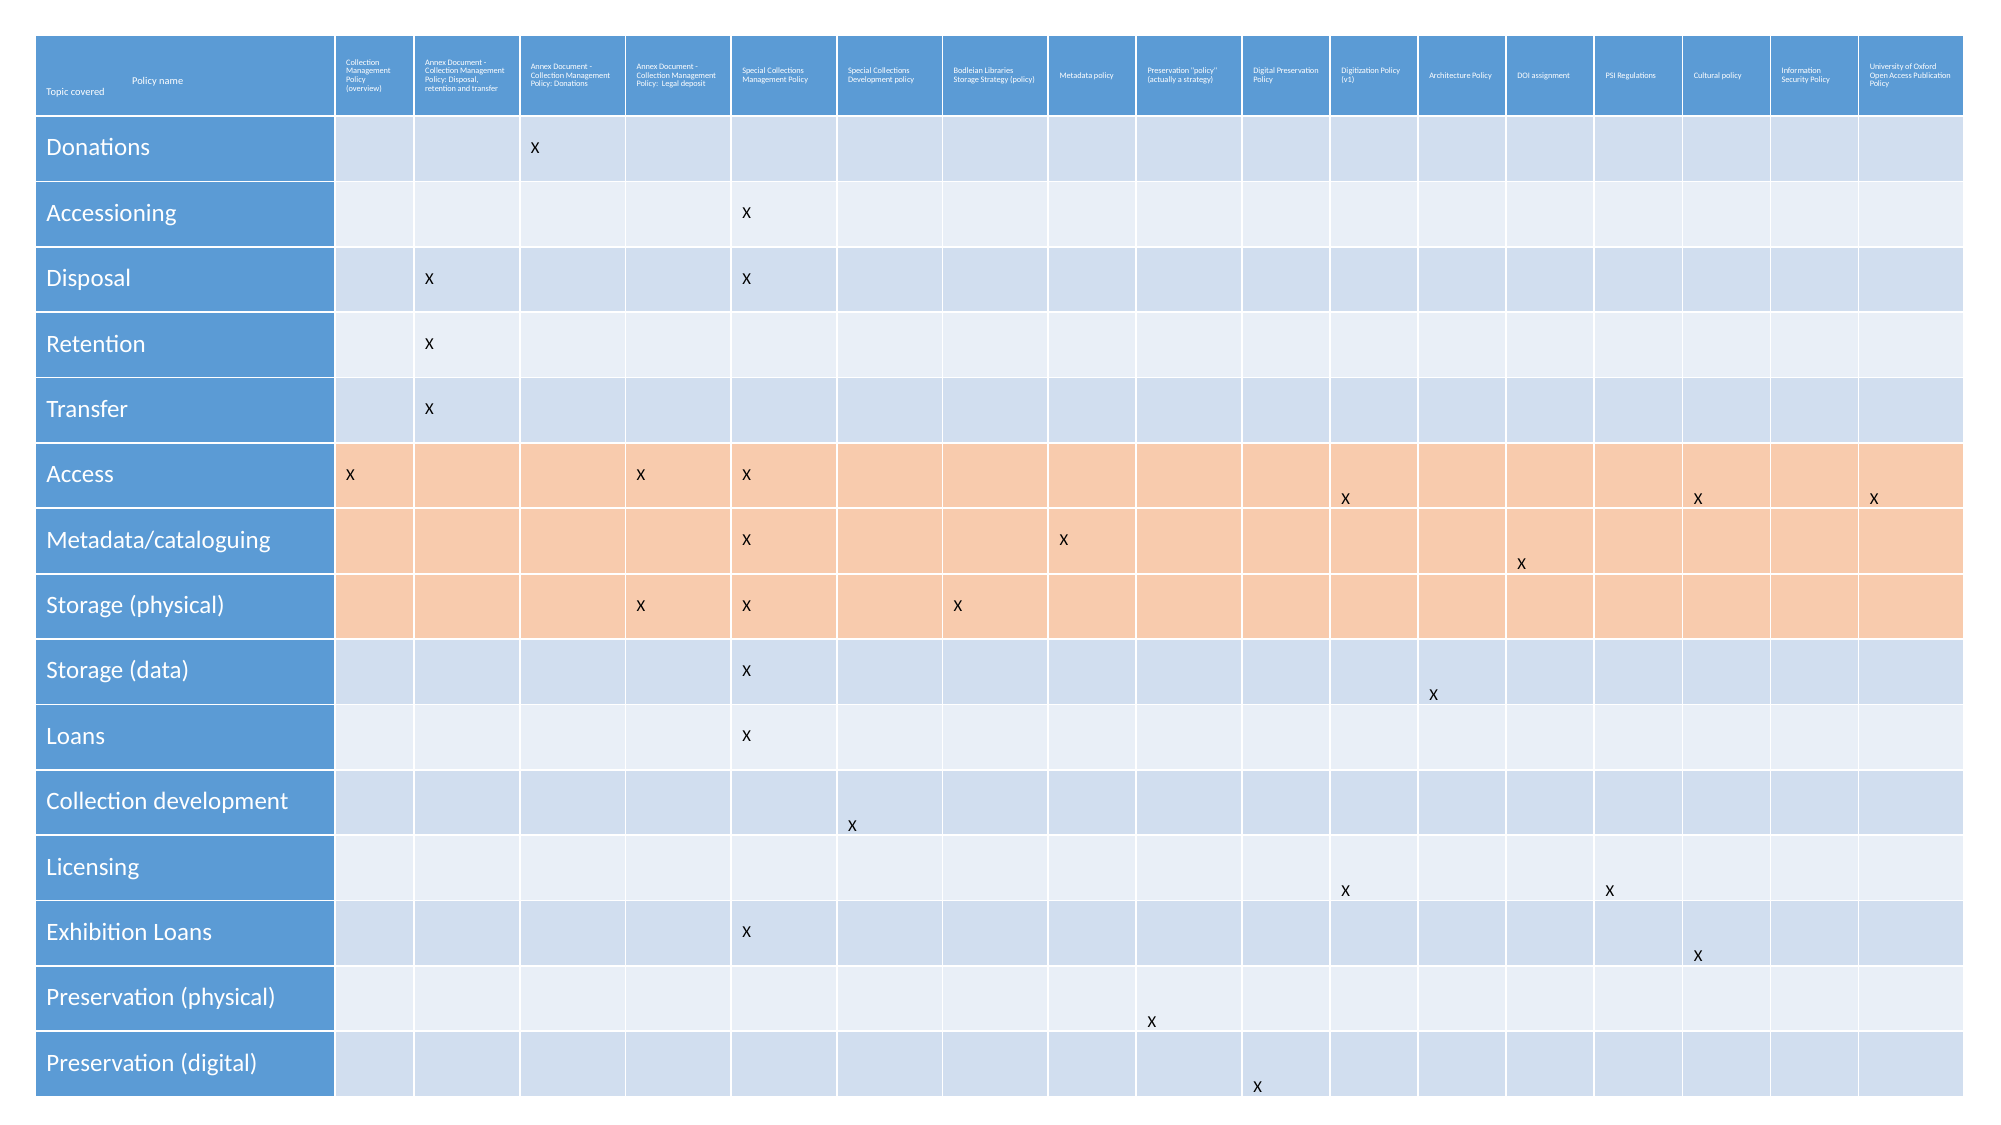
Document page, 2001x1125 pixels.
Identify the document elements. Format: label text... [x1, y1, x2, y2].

table_cell [943, 1032, 1047, 1096]
table_cell [1049, 378, 1135, 442]
table_cell [1859, 705, 1963, 769]
table_cell [1331, 705, 1417, 769]
table_cell [1595, 575, 1682, 638]
table_cell [1771, 378, 1858, 442]
table_cell [1419, 182, 1505, 246]
table_cell [1859, 771, 1963, 834]
table_cell Exhibition Loans [36, 901, 334, 965]
table_cell Donations [36, 117, 334, 181]
table_cell [943, 640, 1047, 704]
table_cell [1049, 182, 1135, 246]
table_cell [1137, 640, 1241, 704]
table_header Annex Document - Collection Management Policy: Donations [521, 36, 625, 115]
table_cell [1049, 640, 1135, 704]
table_cell [1683, 705, 1770, 769]
table_cell [1331, 1032, 1417, 1096]
table_cell [1137, 248, 1241, 311]
table_cell [1419, 313, 1505, 377]
table_cell [415, 444, 519, 507]
table_cell [521, 444, 625, 507]
table_cell [521, 1032, 625, 1096]
table_cell [415, 967, 519, 1030]
table_cell [626, 248, 730, 311]
table_cell [1049, 967, 1135, 1030]
table_cell [838, 313, 942, 377]
table_cell [1595, 248, 1682, 311]
table_header Digitization Policy (v1) [1331, 36, 1417, 115]
table_cell [1859, 182, 1963, 246]
table_cell [732, 313, 836, 377]
table_cell [336, 509, 413, 573]
table_cell [1331, 771, 1417, 834]
table_cell [1049, 575, 1135, 638]
table_cell [1595, 901, 1682, 965]
table_cell [1419, 444, 1505, 507]
table_cell [521, 248, 625, 311]
table_cell X [1683, 901, 1770, 965]
table_cell [1683, 967, 1770, 1030]
table_cell [732, 771, 836, 834]
table_cell [415, 771, 519, 834]
table_cell [838, 182, 942, 246]
table_cell [1771, 771, 1858, 834]
table_cell [943, 248, 1047, 311]
table_cell [1683, 575, 1770, 638]
table_cell [943, 967, 1047, 1030]
table_cell X [838, 771, 942, 834]
table_cell [1683, 1032, 1770, 1096]
table_cell X [1137, 967, 1241, 1030]
table_cell [1859, 378, 1963, 442]
table_cell [626, 1032, 730, 1096]
table_cell [521, 967, 625, 1030]
table_cell [838, 248, 942, 311]
table_cell [626, 901, 730, 965]
table_cell X [1507, 509, 1593, 573]
table_cell Licensing [36, 836, 334, 900]
table_cell [1771, 1032, 1858, 1096]
table_cell [1419, 575, 1505, 638]
table_cell X [1419, 640, 1505, 704]
table_cell [1049, 117, 1135, 181]
table_cell [521, 378, 625, 442]
table_cell [1595, 509, 1682, 573]
table_cell [415, 705, 519, 769]
table_cell [943, 836, 1047, 900]
table_cell Loans [36, 705, 334, 769]
table_cell Preservation (physical) [36, 967, 334, 1030]
table_header Digital Preservation Policy [1243, 36, 1329, 115]
table_cell [1419, 1032, 1505, 1096]
table_cell [1049, 771, 1135, 834]
table_cell X [415, 248, 519, 311]
table_cell X [1049, 509, 1135, 573]
table_cell [838, 705, 942, 769]
table_cell [336, 378, 413, 442]
table_cell [1137, 575, 1241, 638]
table_cell [1771, 117, 1858, 181]
table_header Collection Management Policy (overview) [336, 36, 413, 115]
table_cell [943, 378, 1047, 442]
table_cell [1771, 248, 1858, 311]
table_cell [1331, 313, 1417, 377]
table_cell [1507, 117, 1593, 181]
table_cell [1049, 248, 1135, 311]
table_cell [1049, 313, 1135, 377]
table_cell [1243, 575, 1329, 638]
table_cell [1859, 1032, 1963, 1096]
table_cell [1049, 901, 1135, 965]
table_cell [1049, 1032, 1135, 1096]
table_cell X [415, 313, 519, 377]
table_cell [1507, 705, 1593, 769]
table_cell [943, 117, 1047, 181]
table_cell [838, 967, 942, 1030]
table_cell [1331, 901, 1417, 965]
table_cell [521, 182, 625, 246]
table_cell [943, 771, 1047, 834]
table_cell [1243, 378, 1329, 442]
table_cell [1595, 705, 1682, 769]
table_cell [336, 640, 413, 704]
table_cell [838, 640, 942, 704]
table_header Special Collections Management Policy [732, 36, 836, 115]
table_cell [1243, 967, 1329, 1030]
table_cell [1595, 182, 1682, 246]
table_cell X [732, 575, 836, 638]
table_cell [838, 575, 942, 638]
table_cell [1419, 117, 1505, 181]
table_cell Storage (data) [36, 640, 334, 704]
table_cell [1331, 248, 1417, 311]
table_cell [626, 117, 730, 181]
table_cell [336, 1032, 413, 1096]
table_cell X [732, 901, 836, 965]
table_cell [521, 901, 625, 965]
table_cell [1137, 182, 1241, 246]
table_cell [943, 444, 1047, 507]
table_header Annex Document - Collection Management Policy: Legal deposit [626, 36, 730, 115]
table_cell X [732, 444, 836, 507]
table_cell [415, 117, 519, 181]
table_cell [415, 1032, 519, 1096]
table_cell [1859, 901, 1963, 965]
table_cell [415, 575, 519, 638]
table_cell X [626, 444, 730, 507]
table_cell [1507, 378, 1593, 442]
table_cell [1507, 182, 1593, 246]
table_cell [943, 705, 1047, 769]
table_cell [1243, 182, 1329, 246]
table_cell [1859, 640, 1963, 704]
table_cell Access [36, 444, 334, 507]
table_cell [1771, 444, 1858, 507]
table_cell Transfer [36, 378, 334, 442]
table_cell [1331, 182, 1417, 246]
table_cell [1507, 967, 1593, 1030]
table_cell [1331, 575, 1417, 638]
table_cell [521, 771, 625, 834]
table_cell [943, 509, 1047, 573]
table_cell [1331, 509, 1417, 573]
table_cell [1507, 901, 1593, 965]
table_cell [1771, 313, 1858, 377]
table_cell [1137, 444, 1241, 507]
table_header DOI assignment [1507, 36, 1593, 115]
table_cell [1859, 509, 1963, 573]
table_cell [1419, 378, 1505, 442]
table_cell [732, 836, 836, 900]
table_cell [415, 182, 519, 246]
table_cell [838, 836, 942, 900]
table_cell X [732, 705, 836, 769]
table_cell [1507, 575, 1593, 638]
table_cell [943, 313, 1047, 377]
table_cell [1595, 117, 1682, 181]
table_cell [1419, 771, 1505, 834]
table_cell Retention [36, 313, 334, 377]
table_cell [626, 771, 730, 834]
table_cell [1419, 901, 1505, 965]
table_header Preservation "policy" (actually a strategy) [1137, 36, 1241, 115]
table_cell [1049, 836, 1135, 900]
table_header Annex Document - Collection Management Policy: Disposal, retention and transfer [415, 36, 519, 115]
table_cell [626, 967, 730, 1030]
table_header Policy name Topic covered [36, 36, 334, 115]
table_cell [1859, 248, 1963, 311]
table_cell [1243, 509, 1329, 573]
table_cell [1137, 117, 1241, 181]
table_cell [1137, 313, 1241, 377]
table_cell X [943, 575, 1047, 638]
table_cell [415, 509, 519, 573]
table_cell [1683, 313, 1770, 377]
table_cell [1137, 509, 1241, 573]
table_cell [626, 836, 730, 900]
table_cell [943, 901, 1047, 965]
table_cell [336, 313, 413, 377]
table_cell [1137, 705, 1241, 769]
table_cell X [1595, 836, 1682, 900]
table_header Information Security Policy [1771, 36, 1858, 115]
table_cell [1683, 640, 1770, 704]
table_cell [626, 509, 730, 573]
table_cell [1243, 901, 1329, 965]
table_cell [1595, 378, 1682, 442]
table_cell [1137, 1032, 1241, 1096]
table_cell [1595, 640, 1682, 704]
table_cell X [521, 117, 625, 181]
table_header PSI Regulations [1595, 36, 1682, 115]
table_cell X [1331, 836, 1417, 900]
table_cell [1419, 836, 1505, 900]
table_cell [1771, 836, 1858, 900]
table_cell [1507, 313, 1593, 377]
table_cell [1771, 575, 1858, 638]
table_cell [1243, 705, 1329, 769]
table_cell [1595, 771, 1682, 834]
table_cell Accessioning [36, 182, 334, 246]
table_cell [838, 901, 942, 965]
table_cell [626, 705, 730, 769]
table_cell X [415, 378, 519, 442]
table_cell [732, 967, 836, 1030]
table_cell X [732, 248, 836, 311]
table_cell Collection development [36, 771, 334, 834]
table_cell Metadata/cataloguing [36, 509, 334, 573]
table_cell [838, 378, 942, 442]
table_cell [1771, 640, 1858, 704]
table_cell [838, 117, 942, 181]
table_cell [336, 705, 413, 769]
table_cell [626, 313, 730, 377]
table_cell X [1331, 444, 1417, 507]
table_header Bodleian Libraries Storage Strategy (policy) [943, 36, 1047, 115]
table_cell [1771, 967, 1858, 1030]
table_cell [1243, 640, 1329, 704]
table_cell [1595, 1032, 1682, 1096]
table_cell [838, 1032, 942, 1096]
table_cell [1331, 640, 1417, 704]
table_cell [336, 771, 413, 834]
table_cell [521, 836, 625, 900]
table_cell [1049, 444, 1135, 507]
table_cell [838, 444, 942, 507]
table_cell X [732, 182, 836, 246]
table_cell [1683, 836, 1770, 900]
table_cell [1243, 117, 1329, 181]
table_cell [1243, 313, 1329, 377]
table_cell [1859, 117, 1963, 181]
table_cell X [732, 509, 836, 573]
table_cell [1683, 509, 1770, 573]
table_cell [1331, 967, 1417, 1030]
table_header University of Oxford Open Access Publication Policy [1859, 36, 1963, 115]
table_cell X [1243, 1032, 1329, 1096]
table_cell [626, 378, 730, 442]
table_header Special Collections Development policy [838, 36, 942, 115]
table_cell X [732, 640, 836, 704]
table_cell [1507, 771, 1593, 834]
table_cell [336, 967, 413, 1030]
table_cell [1137, 836, 1241, 900]
table_cell [1683, 378, 1770, 442]
table_cell [1859, 967, 1963, 1030]
table_cell [943, 182, 1047, 246]
table_cell [1595, 313, 1682, 377]
table_cell [1419, 967, 1505, 1030]
table_header Architecture Policy [1419, 36, 1505, 115]
table_cell [1507, 444, 1593, 507]
table_cell [1419, 248, 1505, 311]
table_cell [1859, 313, 1963, 377]
table_cell [1137, 378, 1241, 442]
table_cell [1331, 117, 1417, 181]
table_cell [1683, 117, 1770, 181]
table_cell [626, 182, 730, 246]
table_cell [521, 509, 625, 573]
table_cell [1243, 444, 1329, 507]
table_cell [1507, 1032, 1593, 1096]
table_cell [336, 248, 413, 311]
table_cell [1137, 901, 1241, 965]
table_cell [415, 901, 519, 965]
table_cell [1595, 967, 1682, 1030]
table_cell X [626, 575, 730, 638]
table_cell [1507, 836, 1593, 900]
table_cell [1049, 705, 1135, 769]
table_cell [521, 313, 625, 377]
table_cell [1859, 836, 1963, 900]
table_cell Preservation (digital) [36, 1032, 334, 1096]
table_cell [626, 640, 730, 704]
table_cell [336, 182, 413, 246]
table_cell [1859, 575, 1963, 638]
table_cell [1683, 771, 1770, 834]
table_cell [1771, 509, 1858, 573]
table_cell [521, 705, 625, 769]
table_cell [521, 575, 625, 638]
table_cell [732, 378, 836, 442]
table_cell [336, 901, 413, 965]
table_cell [732, 117, 836, 181]
table_cell [1331, 378, 1417, 442]
table_cell [1771, 182, 1858, 246]
table_cell [521, 640, 625, 704]
table_cell [1419, 705, 1505, 769]
table_cell [1243, 248, 1329, 311]
table_cell X [336, 444, 413, 507]
table_cell [1507, 248, 1593, 311]
table_cell [1243, 836, 1329, 900]
table_header Cultural policy [1683, 36, 1770, 115]
table_cell [1507, 640, 1593, 704]
table_cell [1595, 444, 1682, 507]
table_cell [336, 836, 413, 900]
table_cell [336, 575, 413, 638]
table_cell [1683, 182, 1770, 246]
table_cell [1419, 509, 1505, 573]
table_cell [1243, 771, 1329, 834]
table_cell [838, 509, 942, 573]
table_cell [1137, 771, 1241, 834]
table_cell [732, 1032, 836, 1096]
table_cell Disposal [36, 248, 334, 311]
table_cell X [1859, 444, 1963, 507]
table_cell [415, 836, 519, 900]
table_cell [1771, 705, 1858, 769]
table_cell [1683, 248, 1770, 311]
table_cell [415, 640, 519, 704]
table_header Metadata policy [1049, 36, 1135, 115]
table_cell [336, 117, 413, 181]
table_cell Storage (physical) [36, 575, 334, 638]
table_cell [1771, 901, 1858, 965]
table_cell X [1683, 444, 1770, 507]
